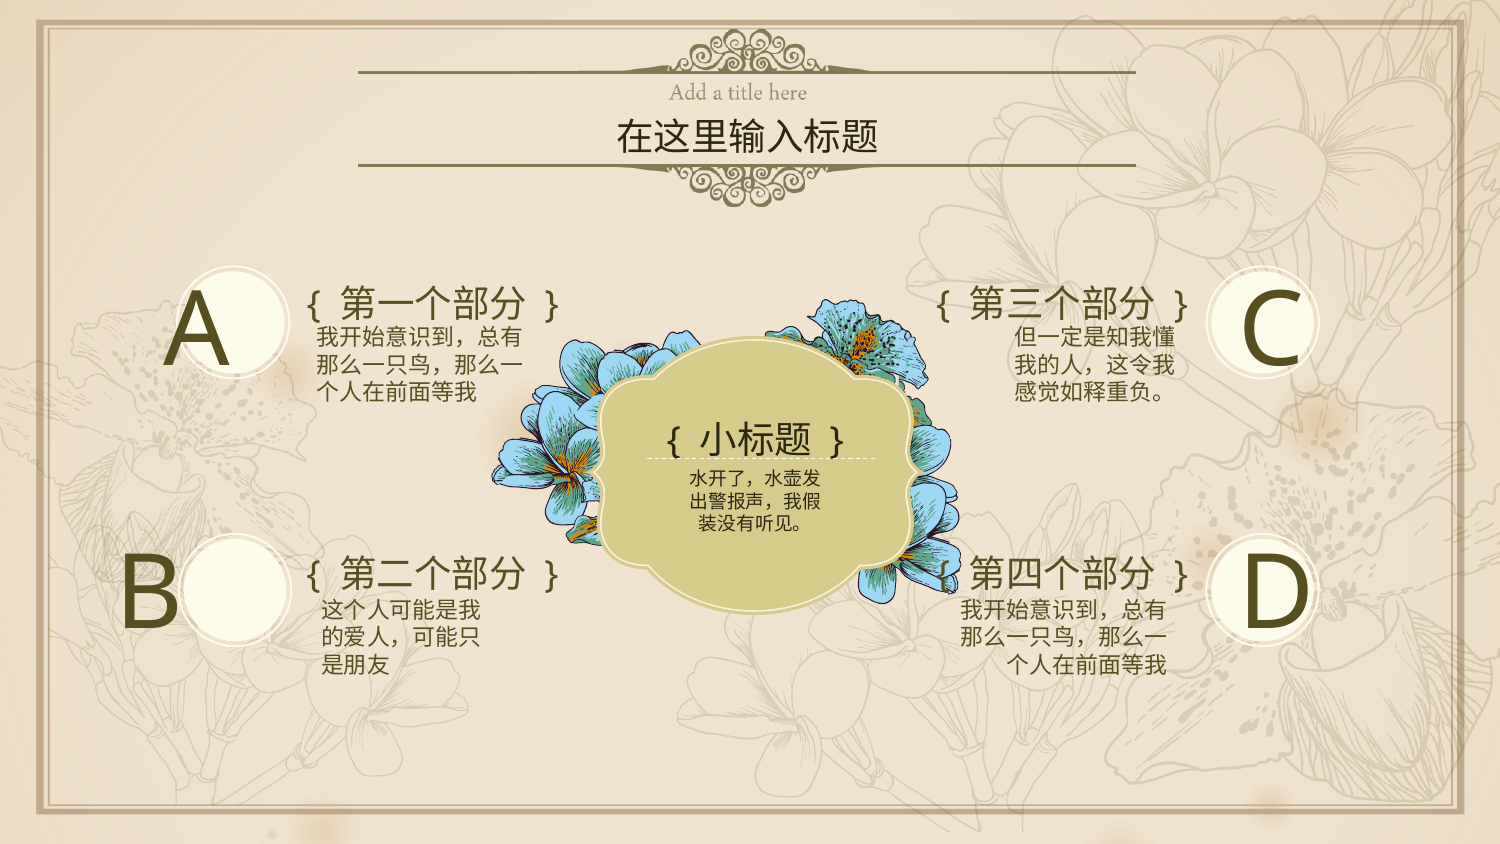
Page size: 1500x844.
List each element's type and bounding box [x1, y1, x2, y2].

text_box [510, 298, 966, 628]
text_box [106, 517, 567, 687]
text_box [927, 517, 1328, 687]
text_box [358, 28, 1136, 208]
text_box [928, 253, 1320, 415]
text_box [150, 253, 567, 415]
picture [0, 0, 1500, 844]
